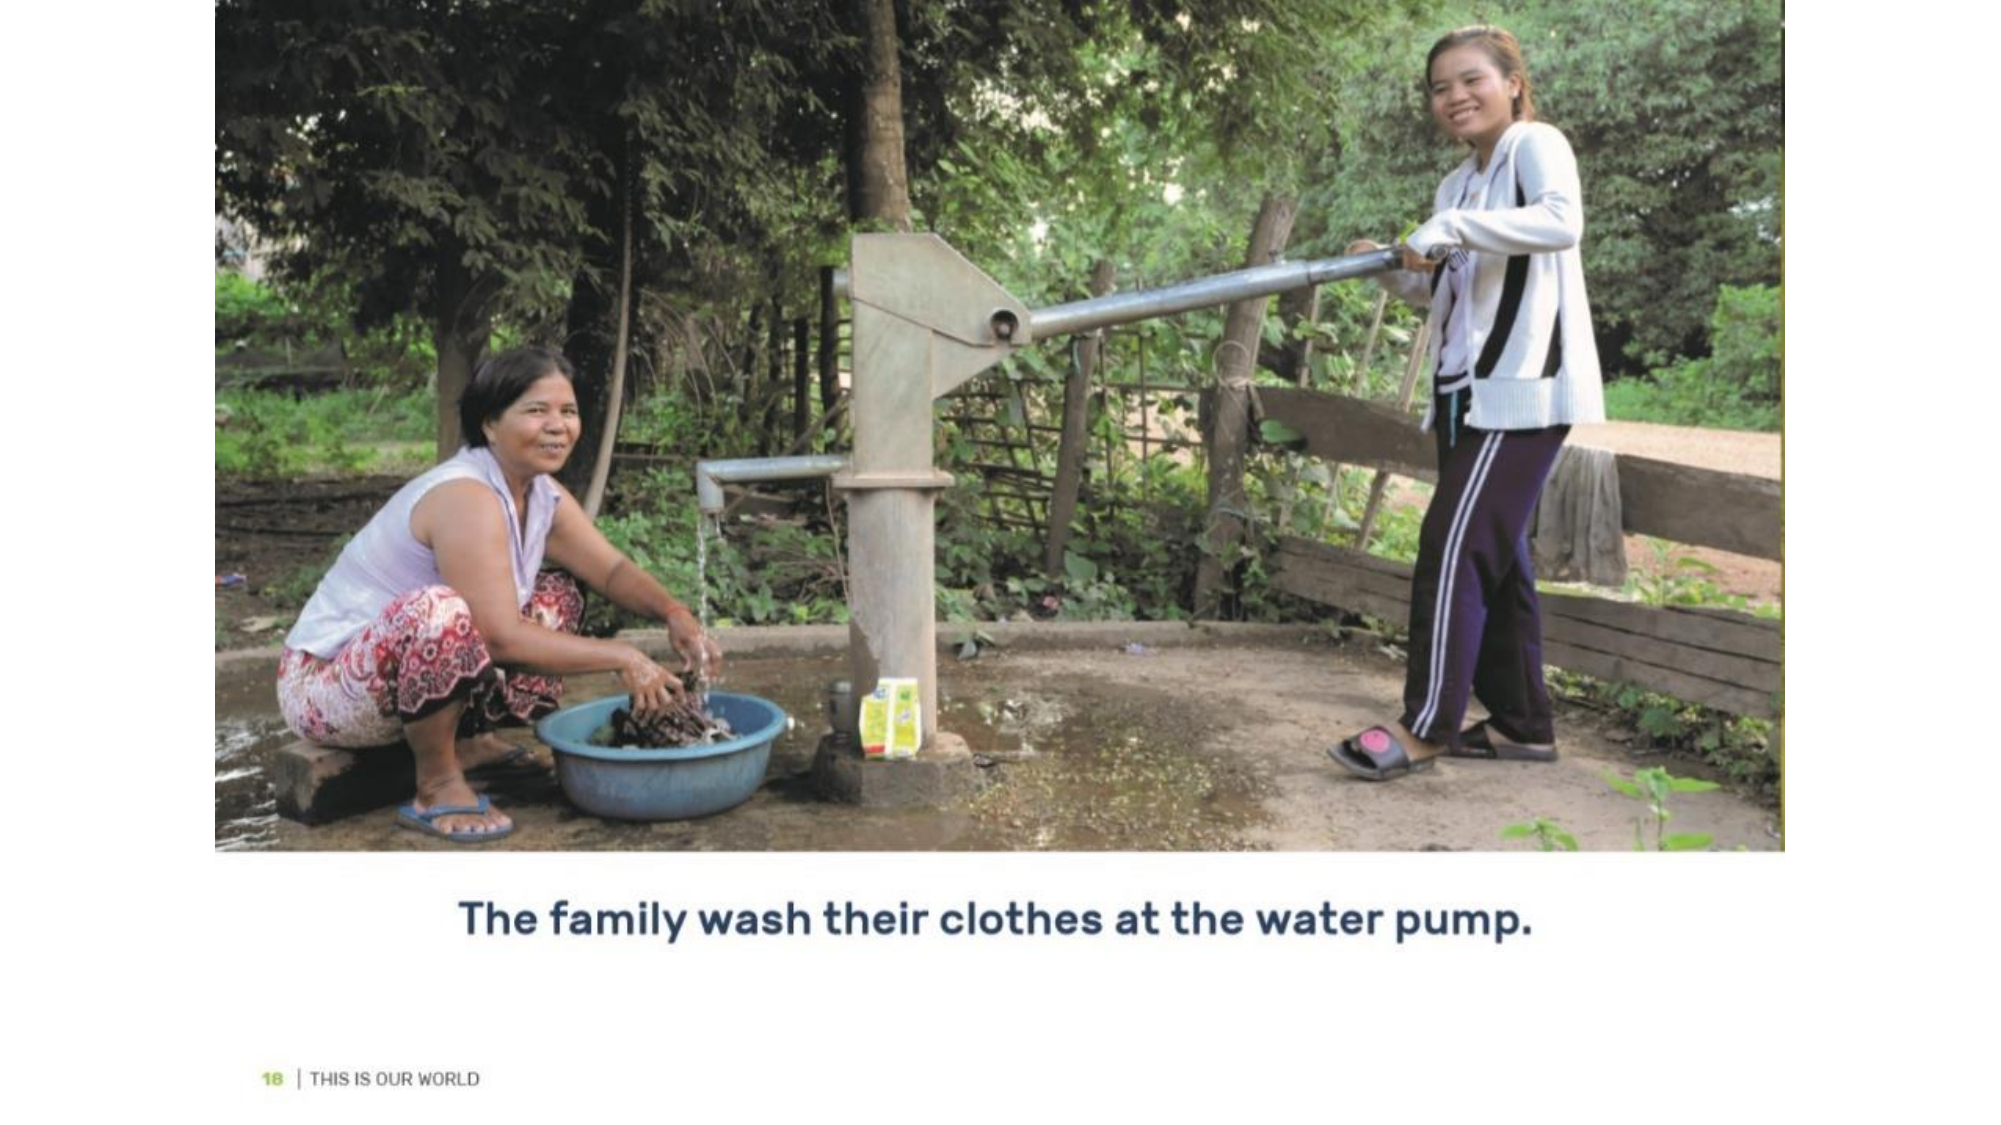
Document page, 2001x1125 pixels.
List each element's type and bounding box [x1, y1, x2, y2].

picture [215, 0, 1785, 1125]
